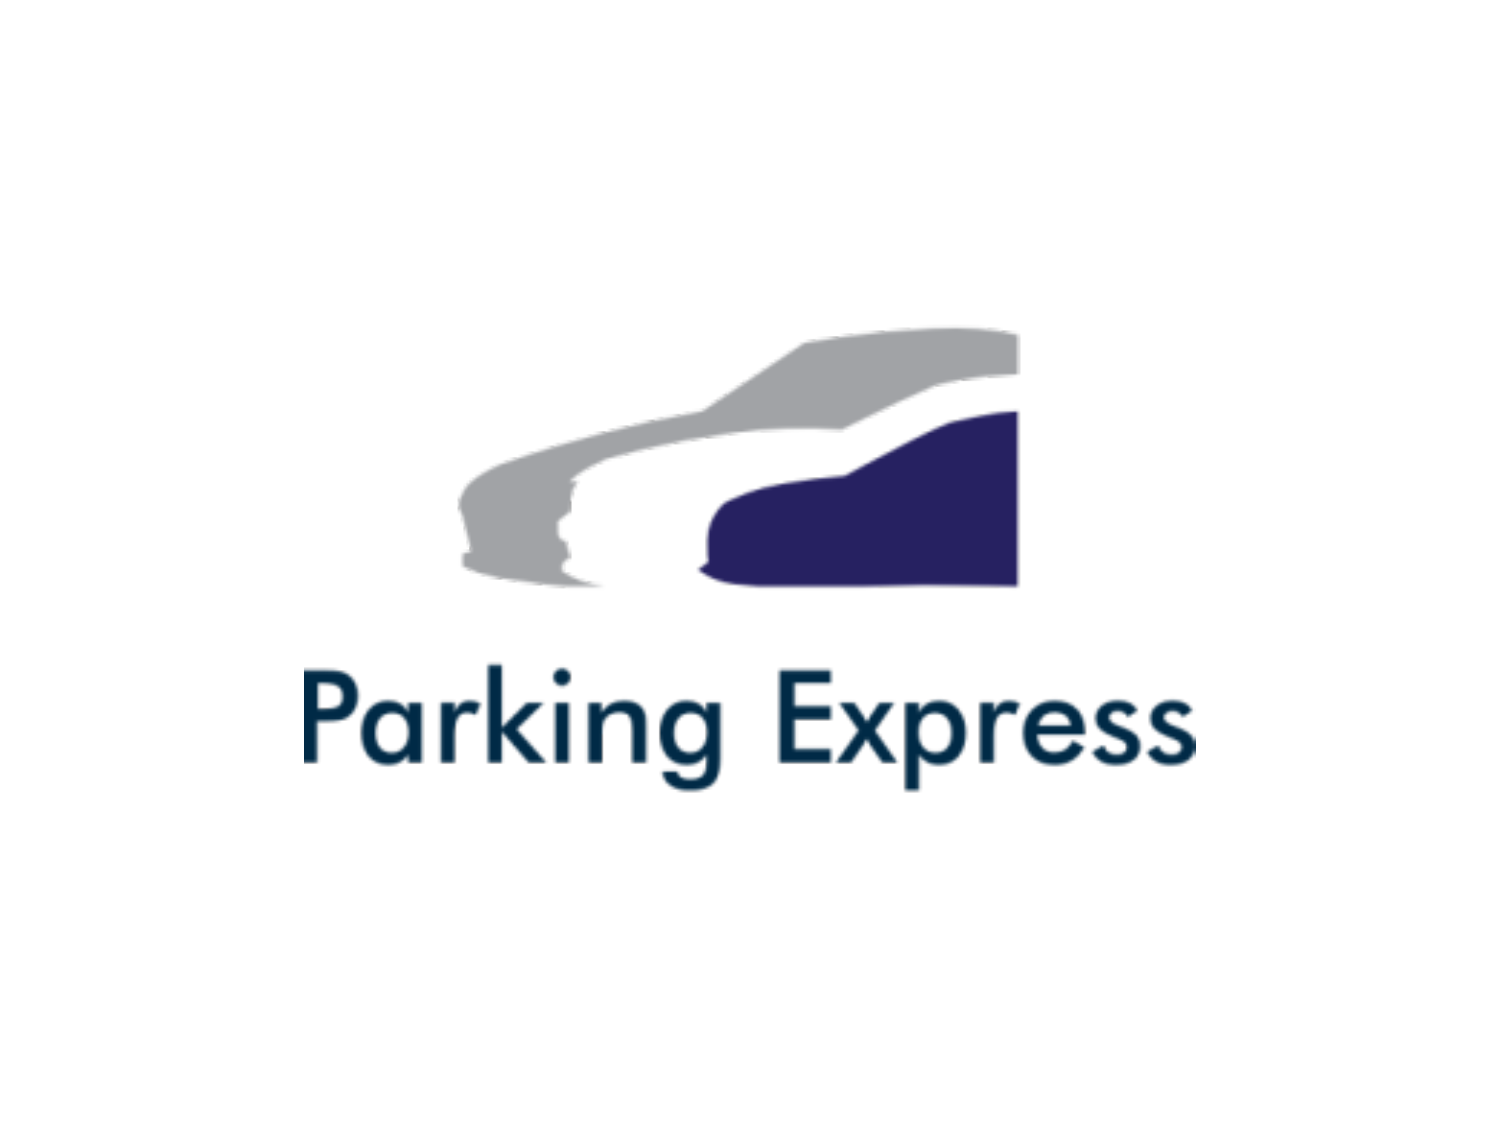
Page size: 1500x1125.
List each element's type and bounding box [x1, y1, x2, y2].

picture [304, 217, 1196, 908]
